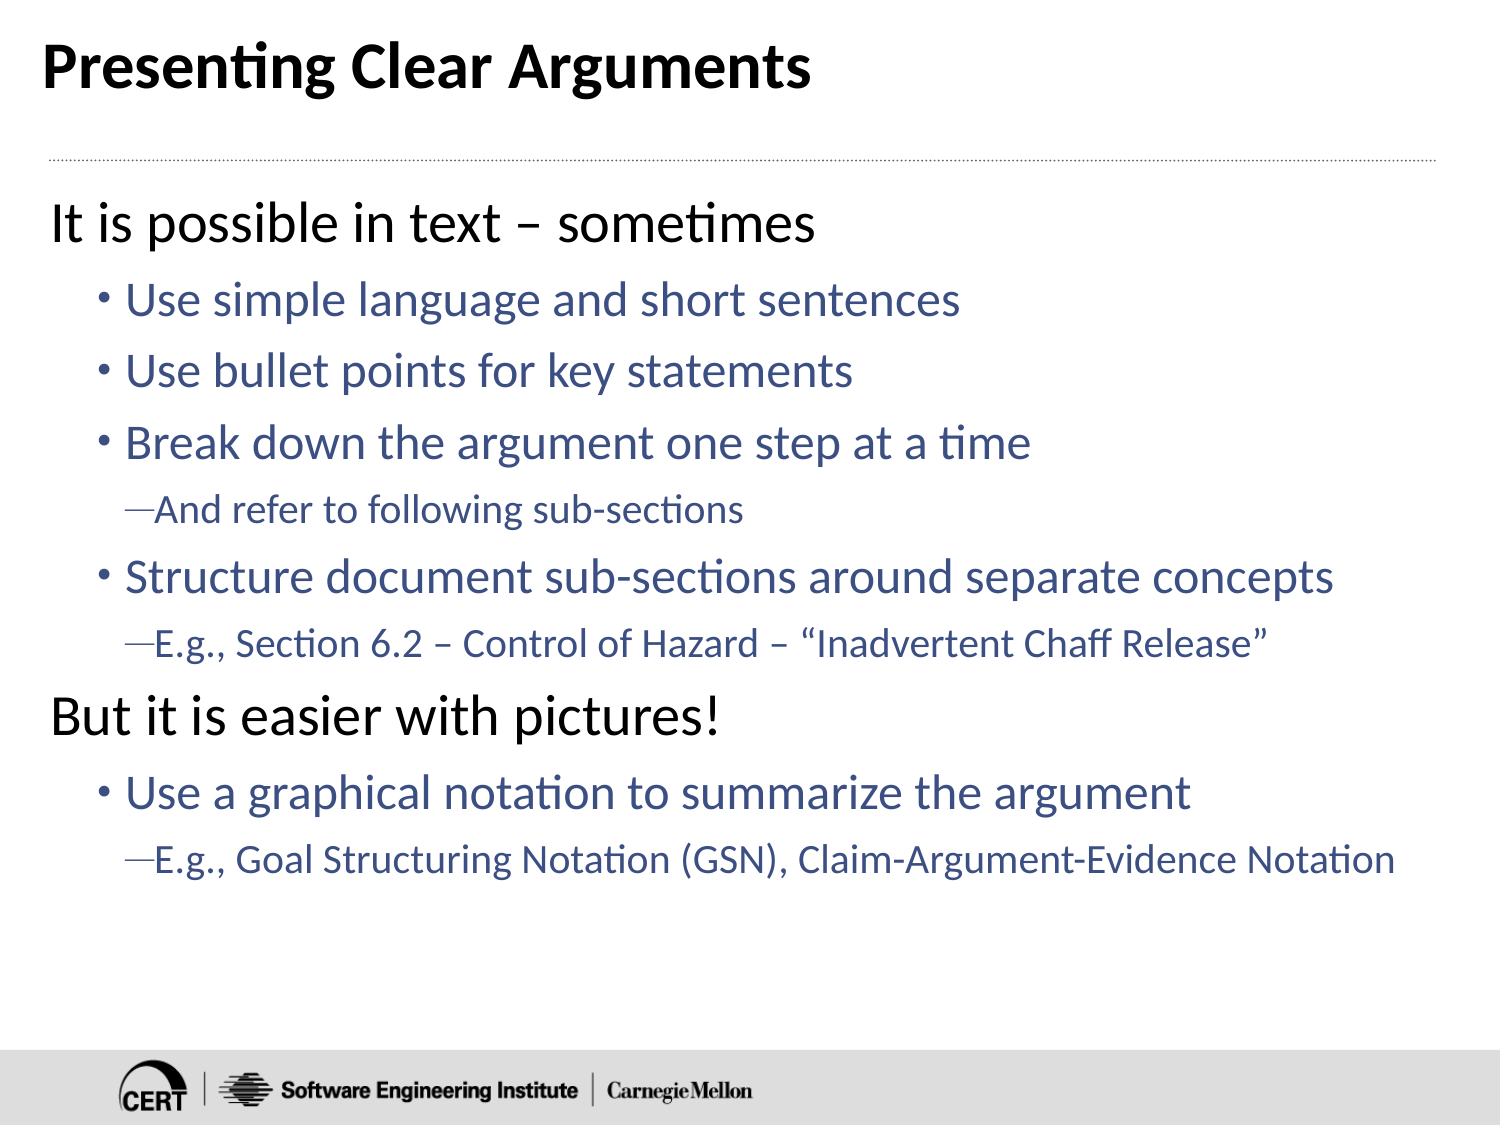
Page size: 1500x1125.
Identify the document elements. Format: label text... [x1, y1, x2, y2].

picture [102, 1056, 765, 1117]
list It is possible in text – sometimes Use simple language and short sentences Use bullet points for key statements Break down the argument one step at a time And refer to following sub-sections Structure document sub-sections around separate concepts E.g., Section 6.2 – Control of Hazard – “Inadvertent Chaff Release” But it is easier with pictures! Use a graphical notation to summarize the argument E.g., Goal Structuring Notation (GSN), Claim-Argument-Evidence Notation [49, 187, 1438, 1001]
title Presenting Clear Arguments [42, 37, 1434, 155]
